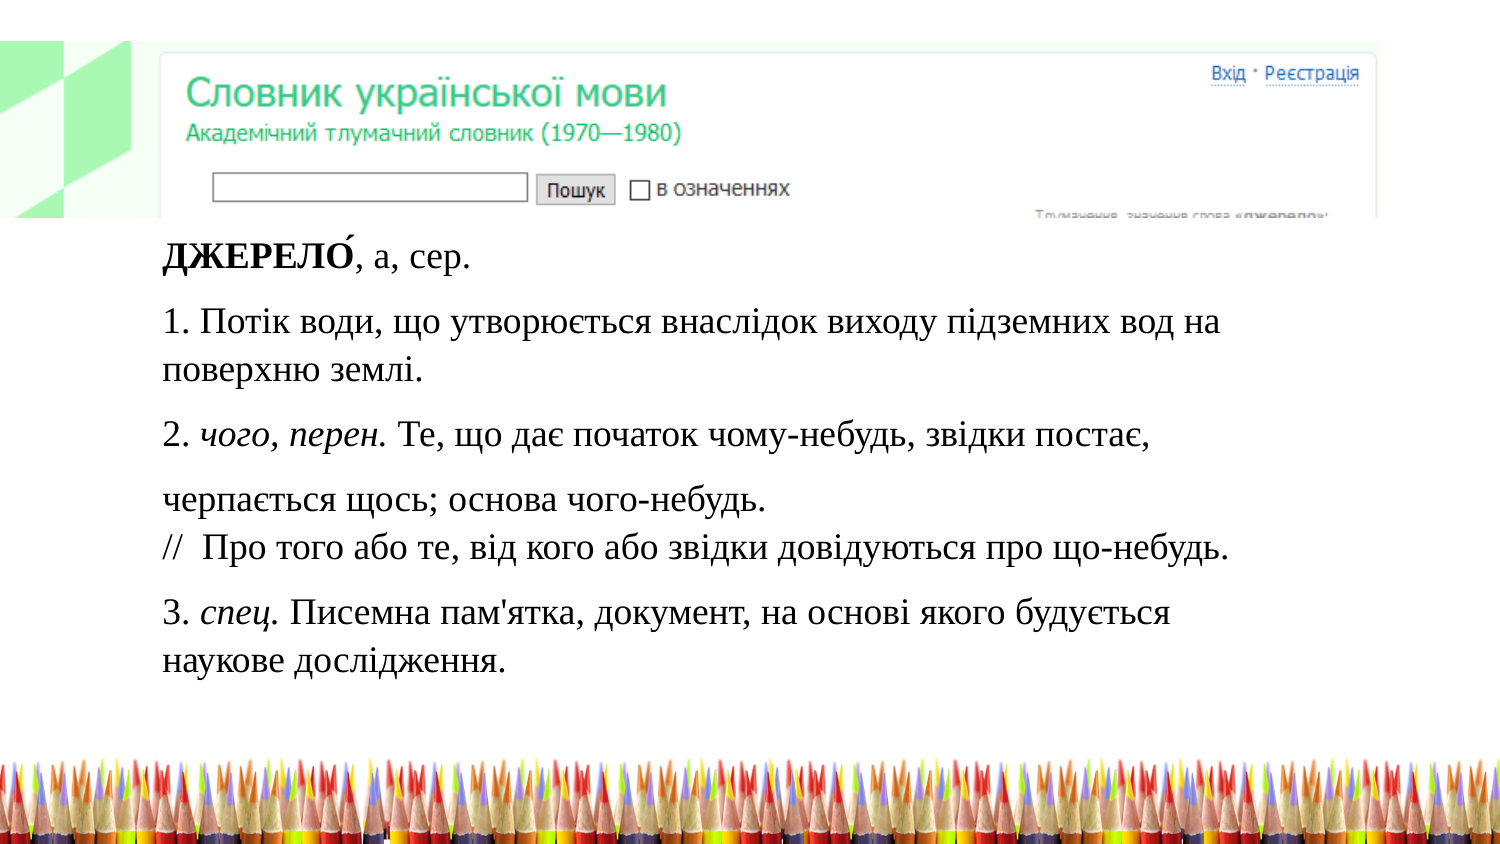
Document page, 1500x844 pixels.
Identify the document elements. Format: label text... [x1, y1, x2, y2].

picture [0, 41, 1379, 219]
text_box ДЖЕРЕЛО́, а, сер. 1. Потік води, що утворюється внаслідок виходу підземних вод на поверхню землі. 2. чого, перен. Те, що дає початок чому-небудь, звідки постає, черпається щось; основа чого-небудь. // Про того або те, від кого або звідки довідуються про що-небудь. 3. спец. Писемна пам'ятка, документ, на основі якого будується наукове дослідження. [147, 227, 1258, 688]
picture [0, 756, 1500, 844]
